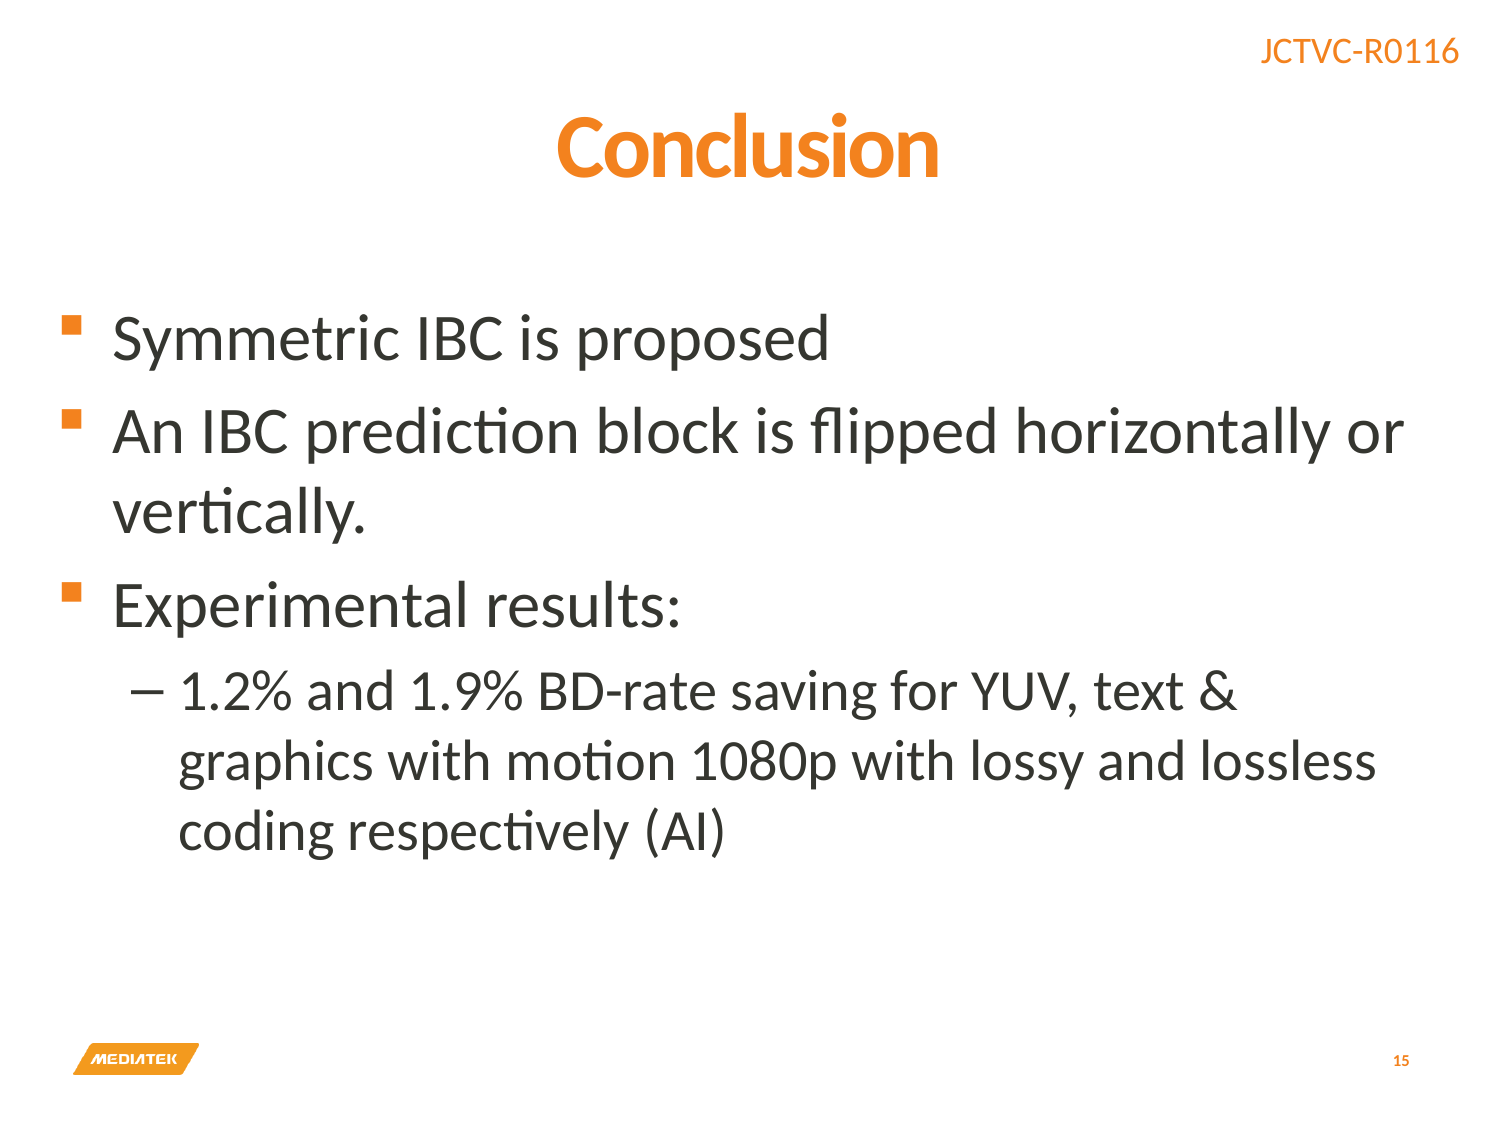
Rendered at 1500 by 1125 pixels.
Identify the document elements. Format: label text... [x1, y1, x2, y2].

slide_number 15 [1251, 1029, 1425, 1090]
title Conclusion [75, 99, 1425, 286]
picture [73, 1043, 199, 1075]
list Symmetric IBC is proposed An IBC prediction block is flipped horizontally or vertically. Experimental results: 1.2% and 1.9% BD-rate saving for YUV, text & graphics with motion 1080p with lossy and lossless coding respectively (AI) [41, 286, 1425, 990]
